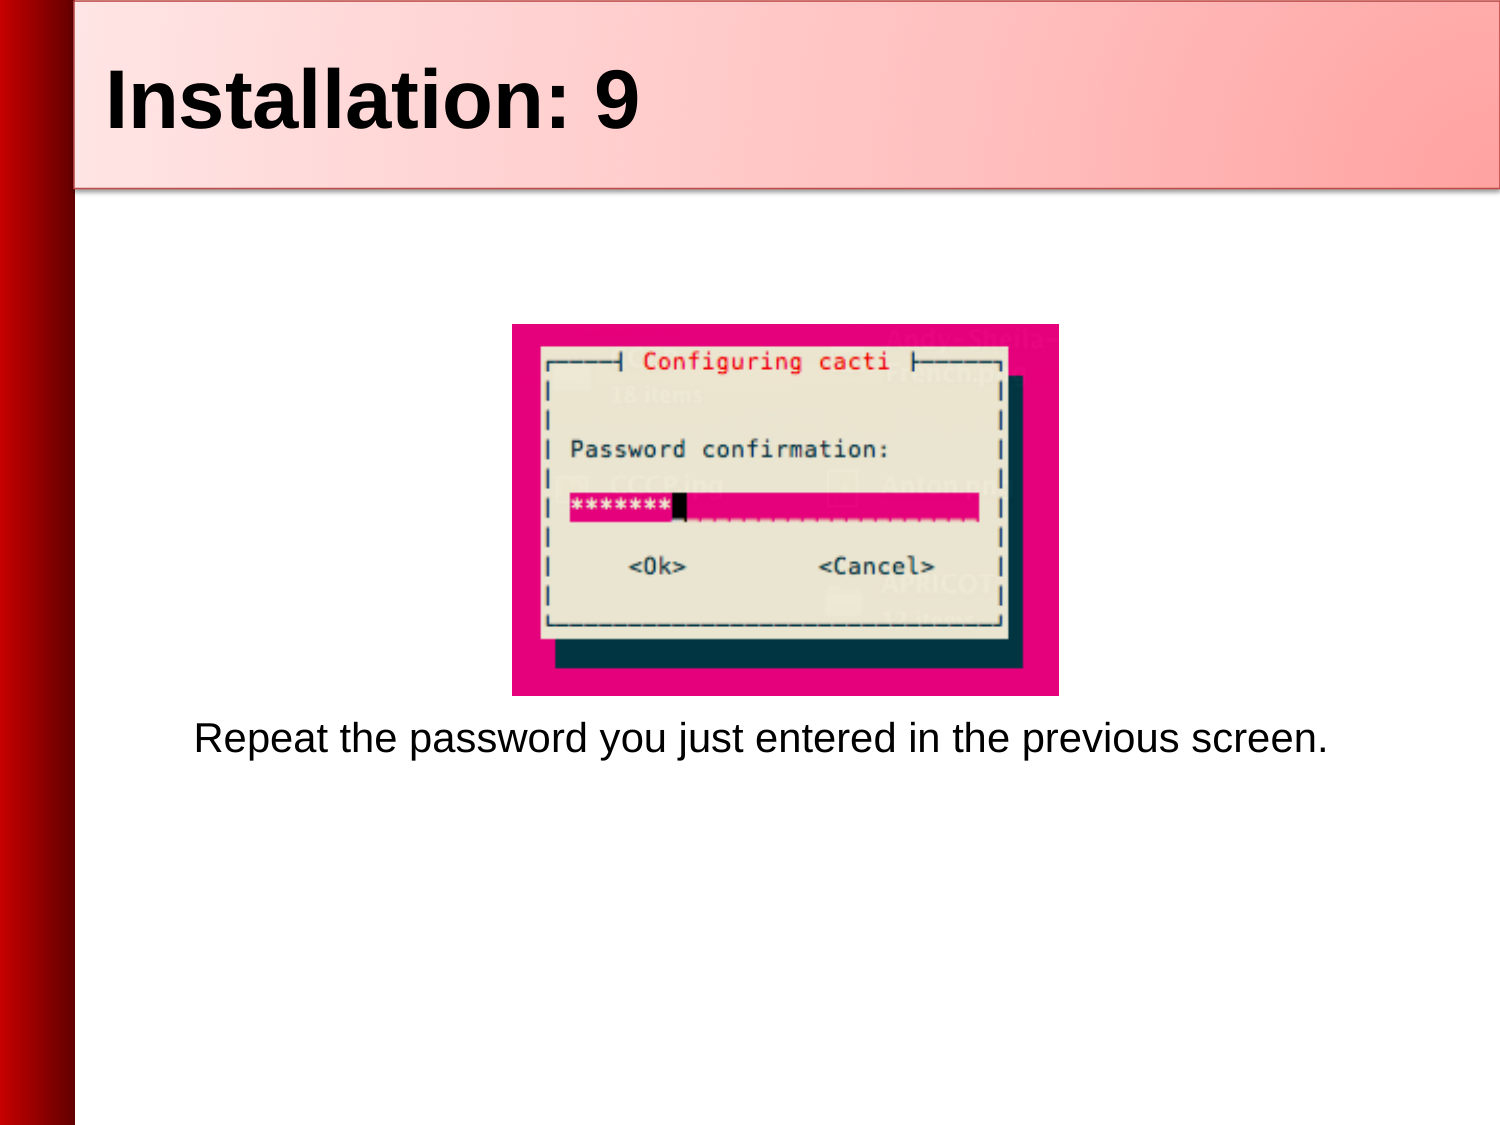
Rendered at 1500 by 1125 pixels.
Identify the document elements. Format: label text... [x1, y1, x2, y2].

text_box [65, 0, 1500, 201]
picture [512, 324, 1059, 696]
text_box Repeat the password you just entered in the previous screen. [142, 703, 1381, 769]
